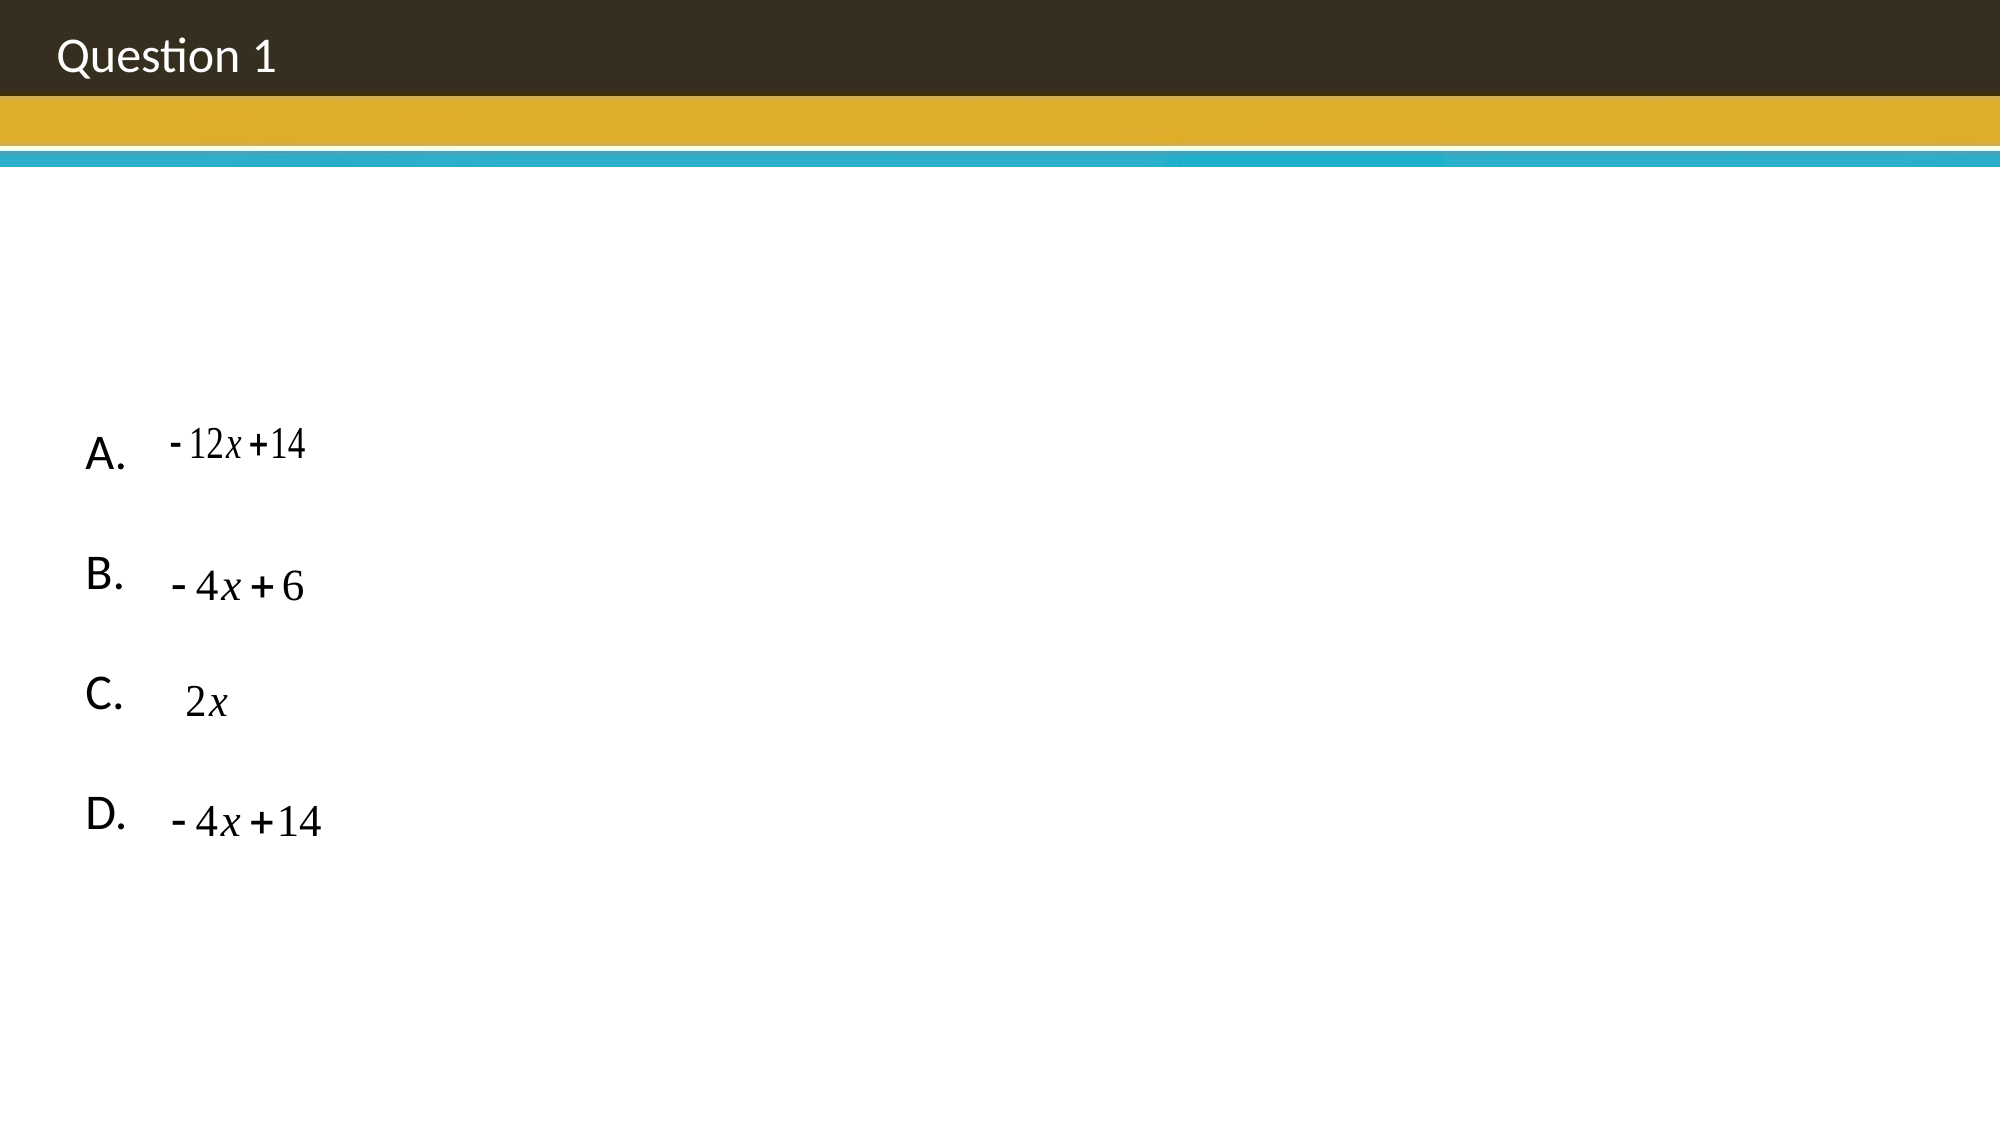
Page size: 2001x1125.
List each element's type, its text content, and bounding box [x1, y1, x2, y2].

text_box Question 1 [41, 14, 293, 90]
picture [164, 794, 329, 848]
picture [178, 675, 236, 729]
picture [164, 559, 311, 612]
picture [164, 417, 311, 471]
picture [0, 0, 2000, 167]
